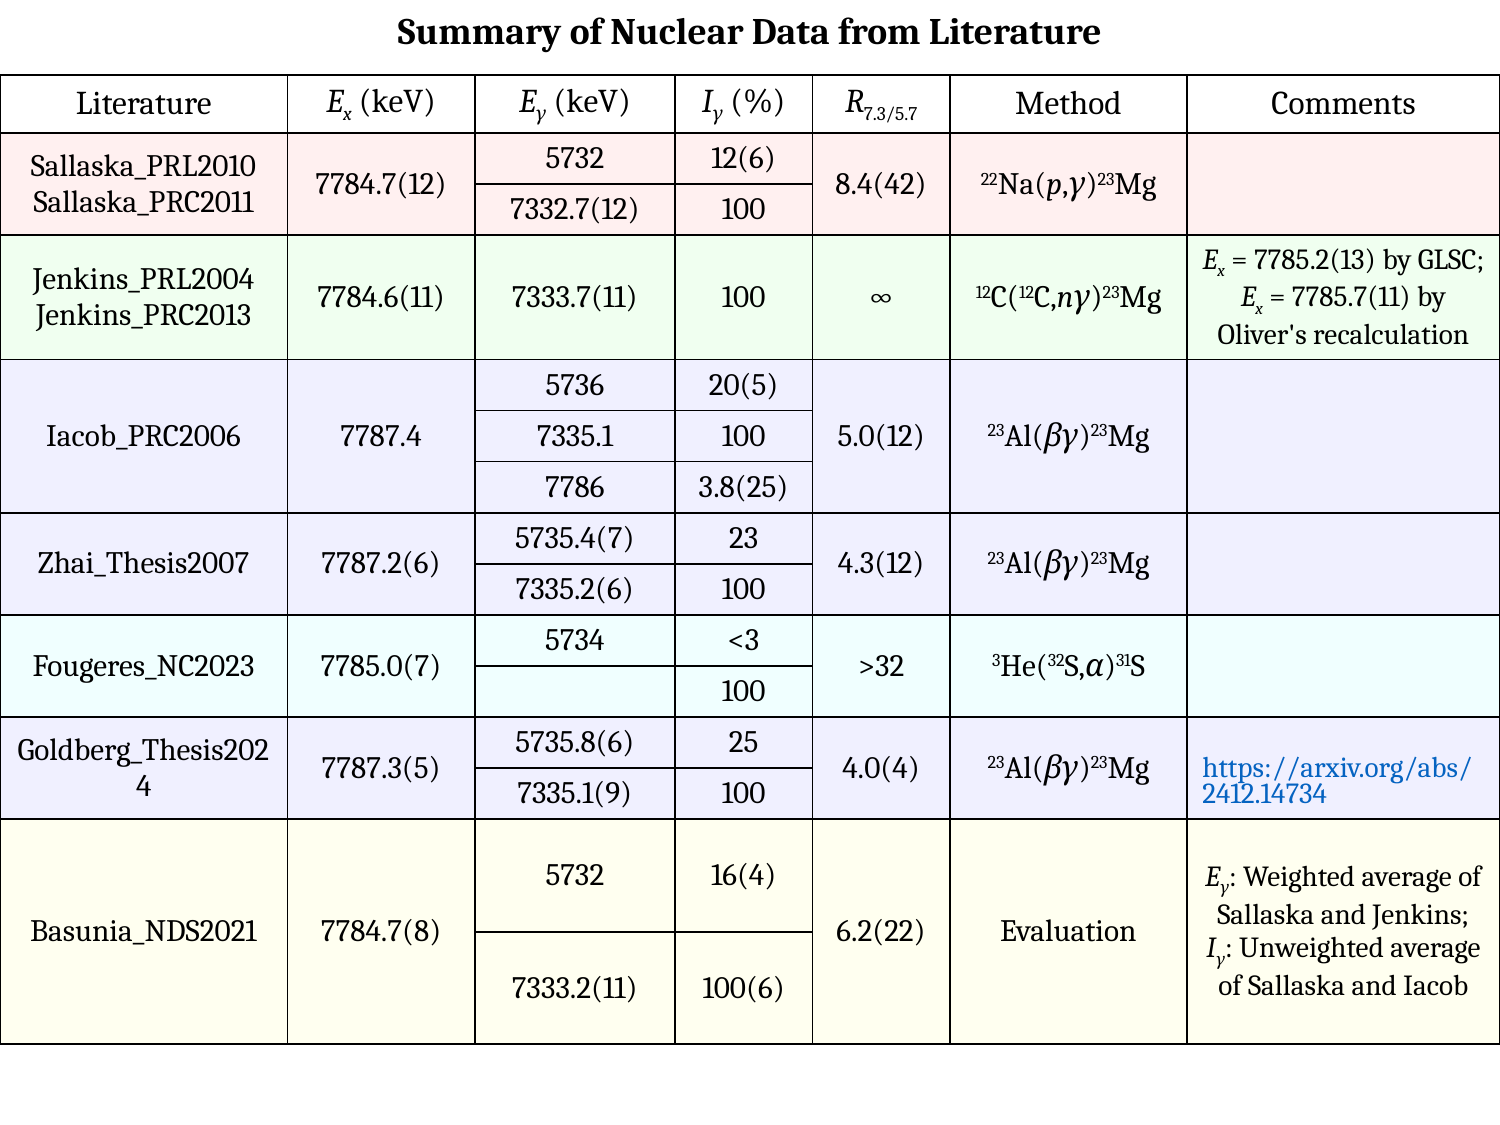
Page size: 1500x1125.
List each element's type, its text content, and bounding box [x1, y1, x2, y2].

text_box Summary of Nuclear Data from Literature [382, 0, 1117, 60]
